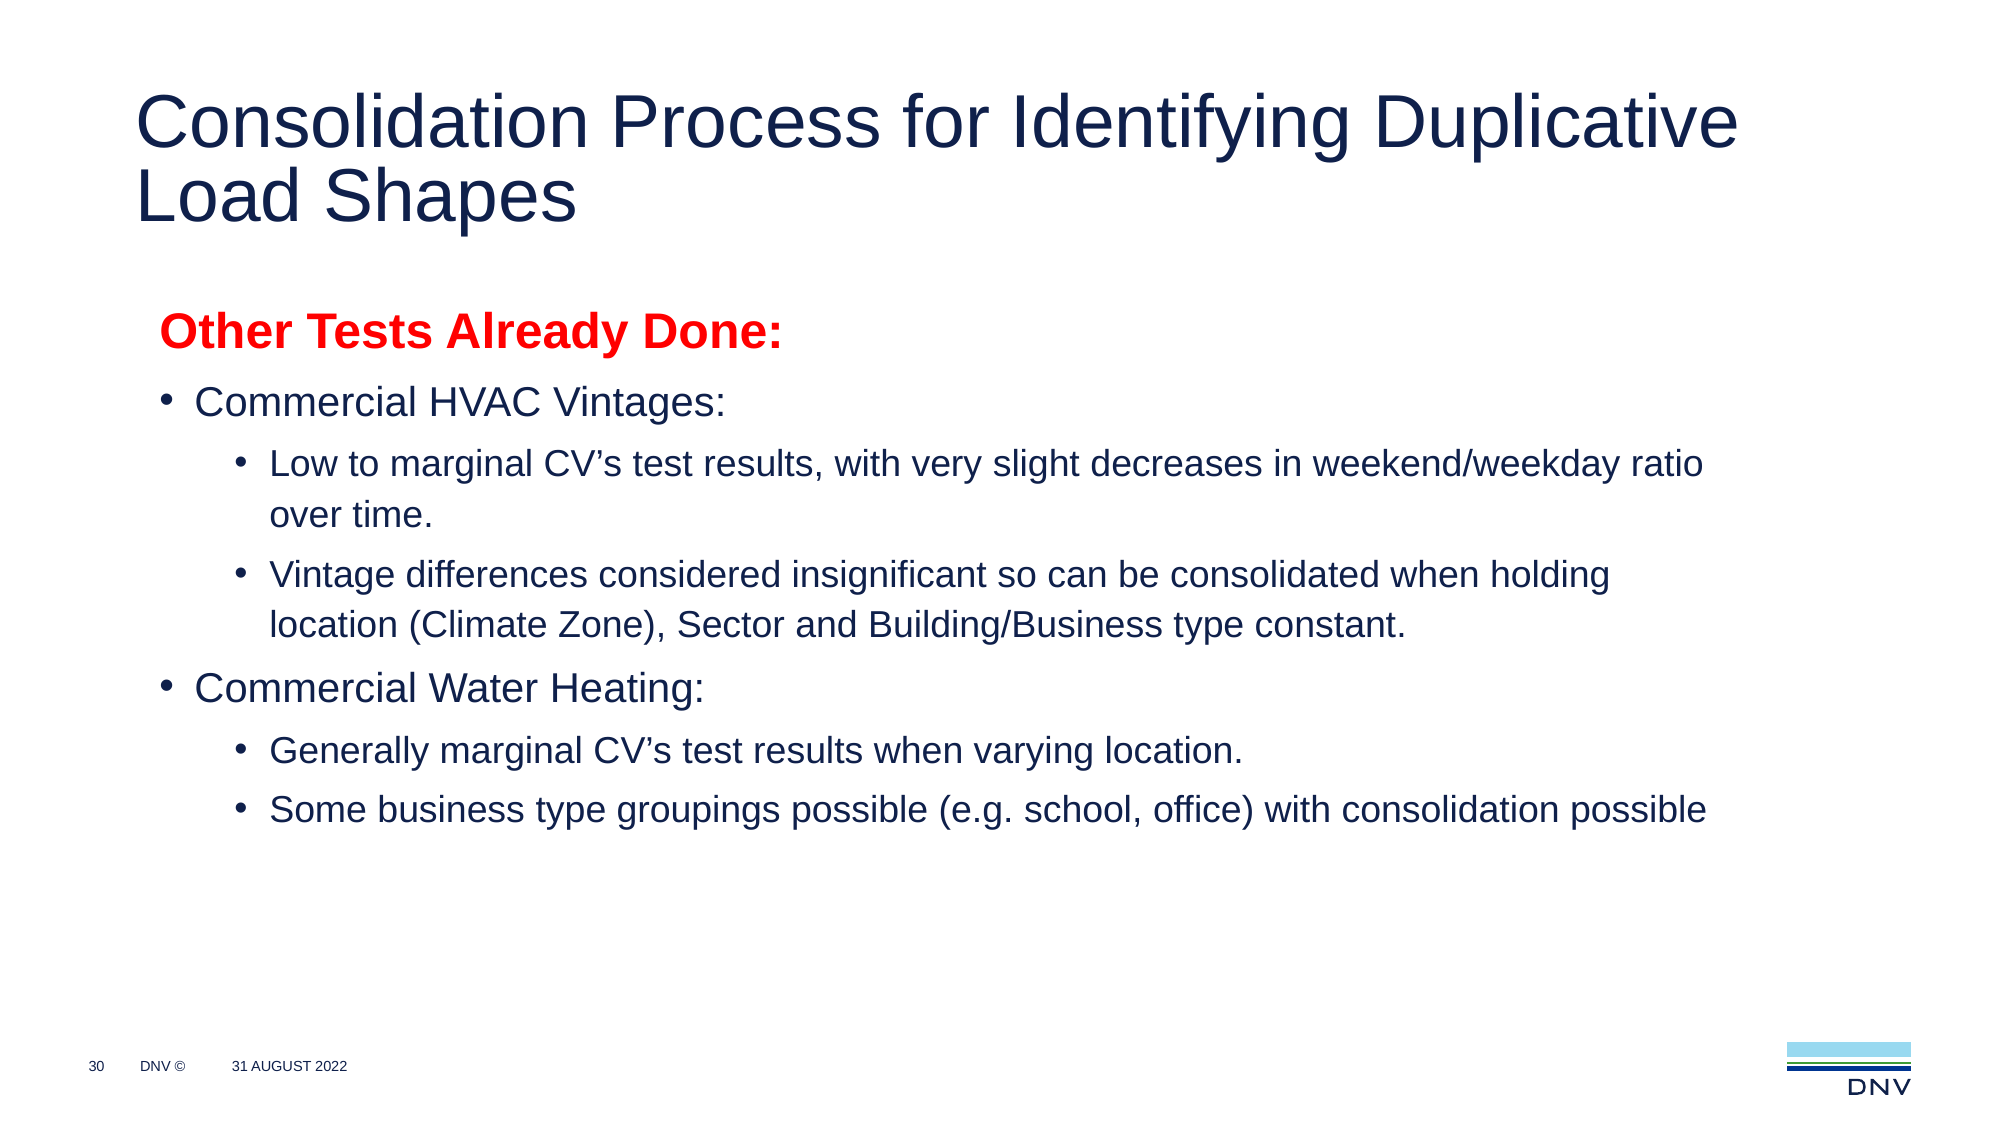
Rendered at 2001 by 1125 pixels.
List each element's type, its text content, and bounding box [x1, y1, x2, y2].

title Consolidation Process for Identifying Duplicative Load Shapes [135, 87, 1758, 234]
text_box Other Tests Already Done: Commercial HVAC Vintages: Low to marginal CV’s test results, with very slight decreases in weekend/weekday ratio over time. Vintage differences considered insignificant so can be consolidated when holding location (Climate Zone), Sector and Building/Business type constant. Commercial Water Heating: Generally marginal CV’s test results when varying location. Some business type groupings possible (e.g. school, office) with consolidation possible [159, 290, 1720, 831]
slide_number 30 [88, 1056, 133, 1082]
